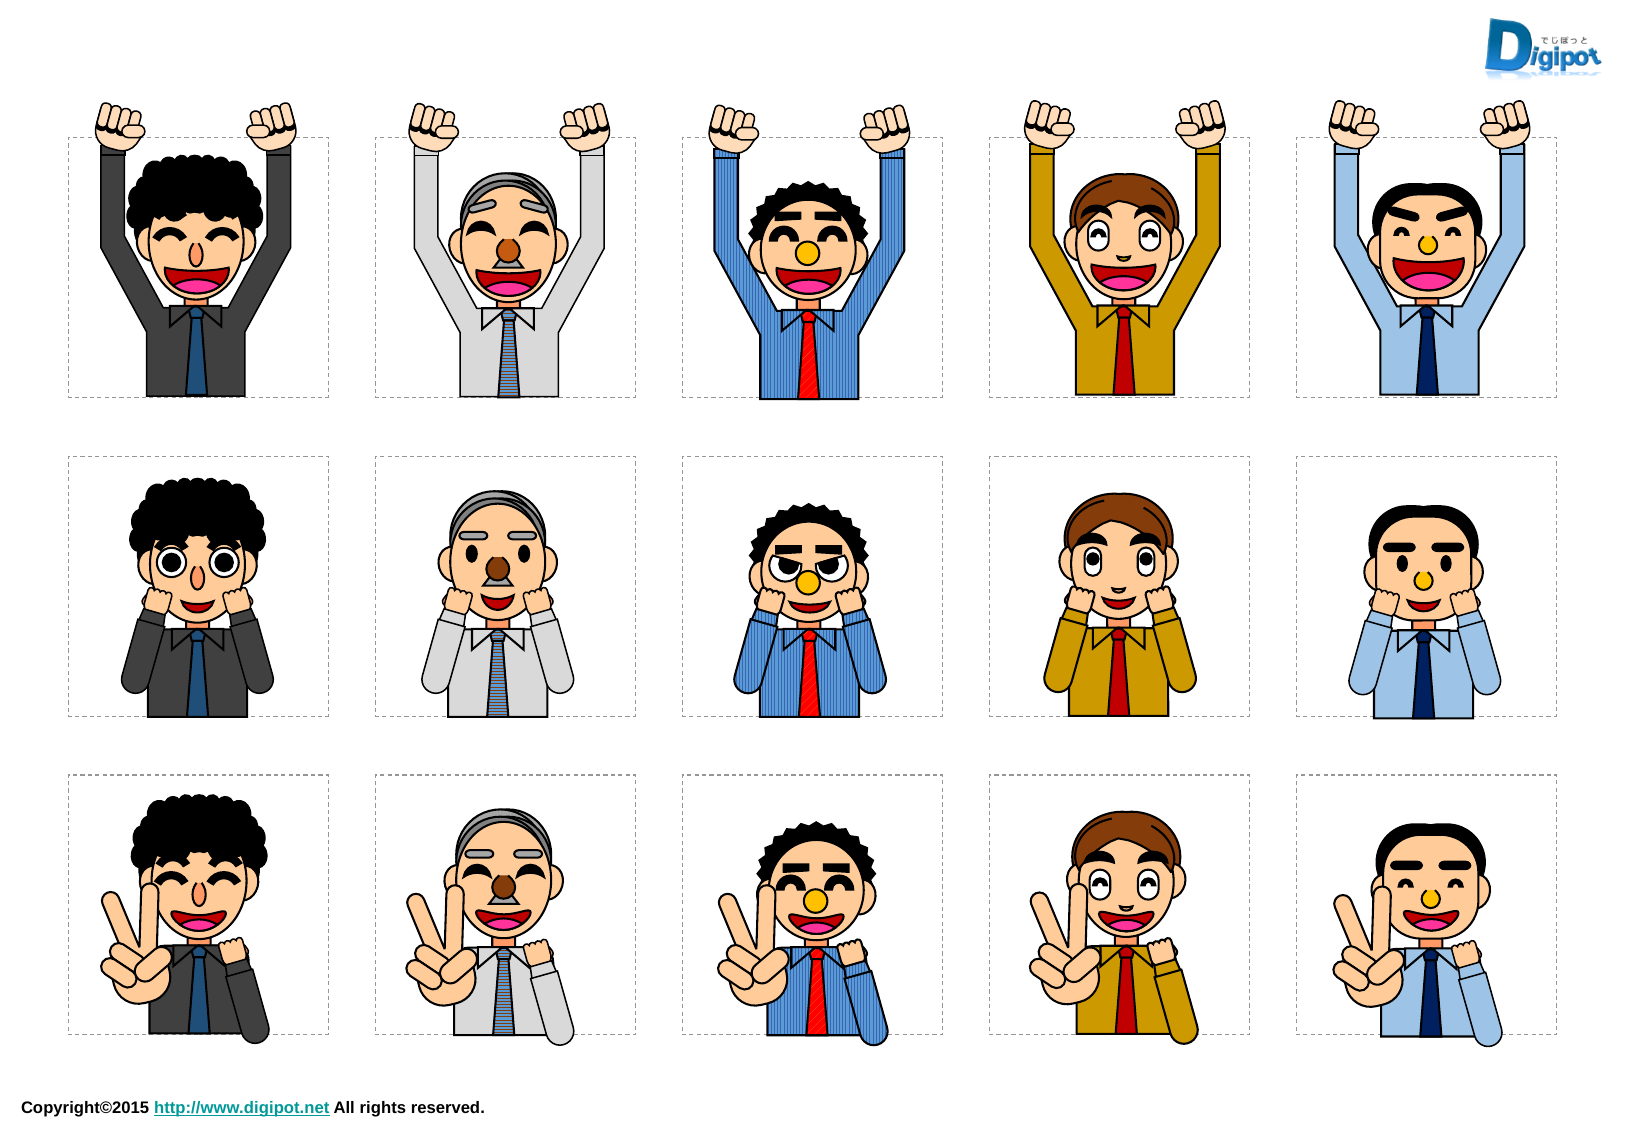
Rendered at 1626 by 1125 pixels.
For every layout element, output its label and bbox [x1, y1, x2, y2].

text_box [708, 105, 910, 400]
picture [1485, 18, 1602, 82]
text_box [1028, 811, 1194, 1040]
text_box [95, 102, 297, 397]
text_box [426, 490, 570, 718]
text_box [1024, 100, 1226, 395]
text_box [99, 794, 267, 1039]
text_box [1328, 100, 1530, 395]
text_box [1331, 824, 1498, 1042]
text_box [1353, 505, 1497, 719]
text_box [1048, 493, 1192, 716]
text_box [738, 503, 882, 718]
text_box [408, 103, 610, 398]
text_box [125, 478, 269, 718]
text_box [404, 809, 570, 1041]
text_box [716, 822, 884, 1041]
